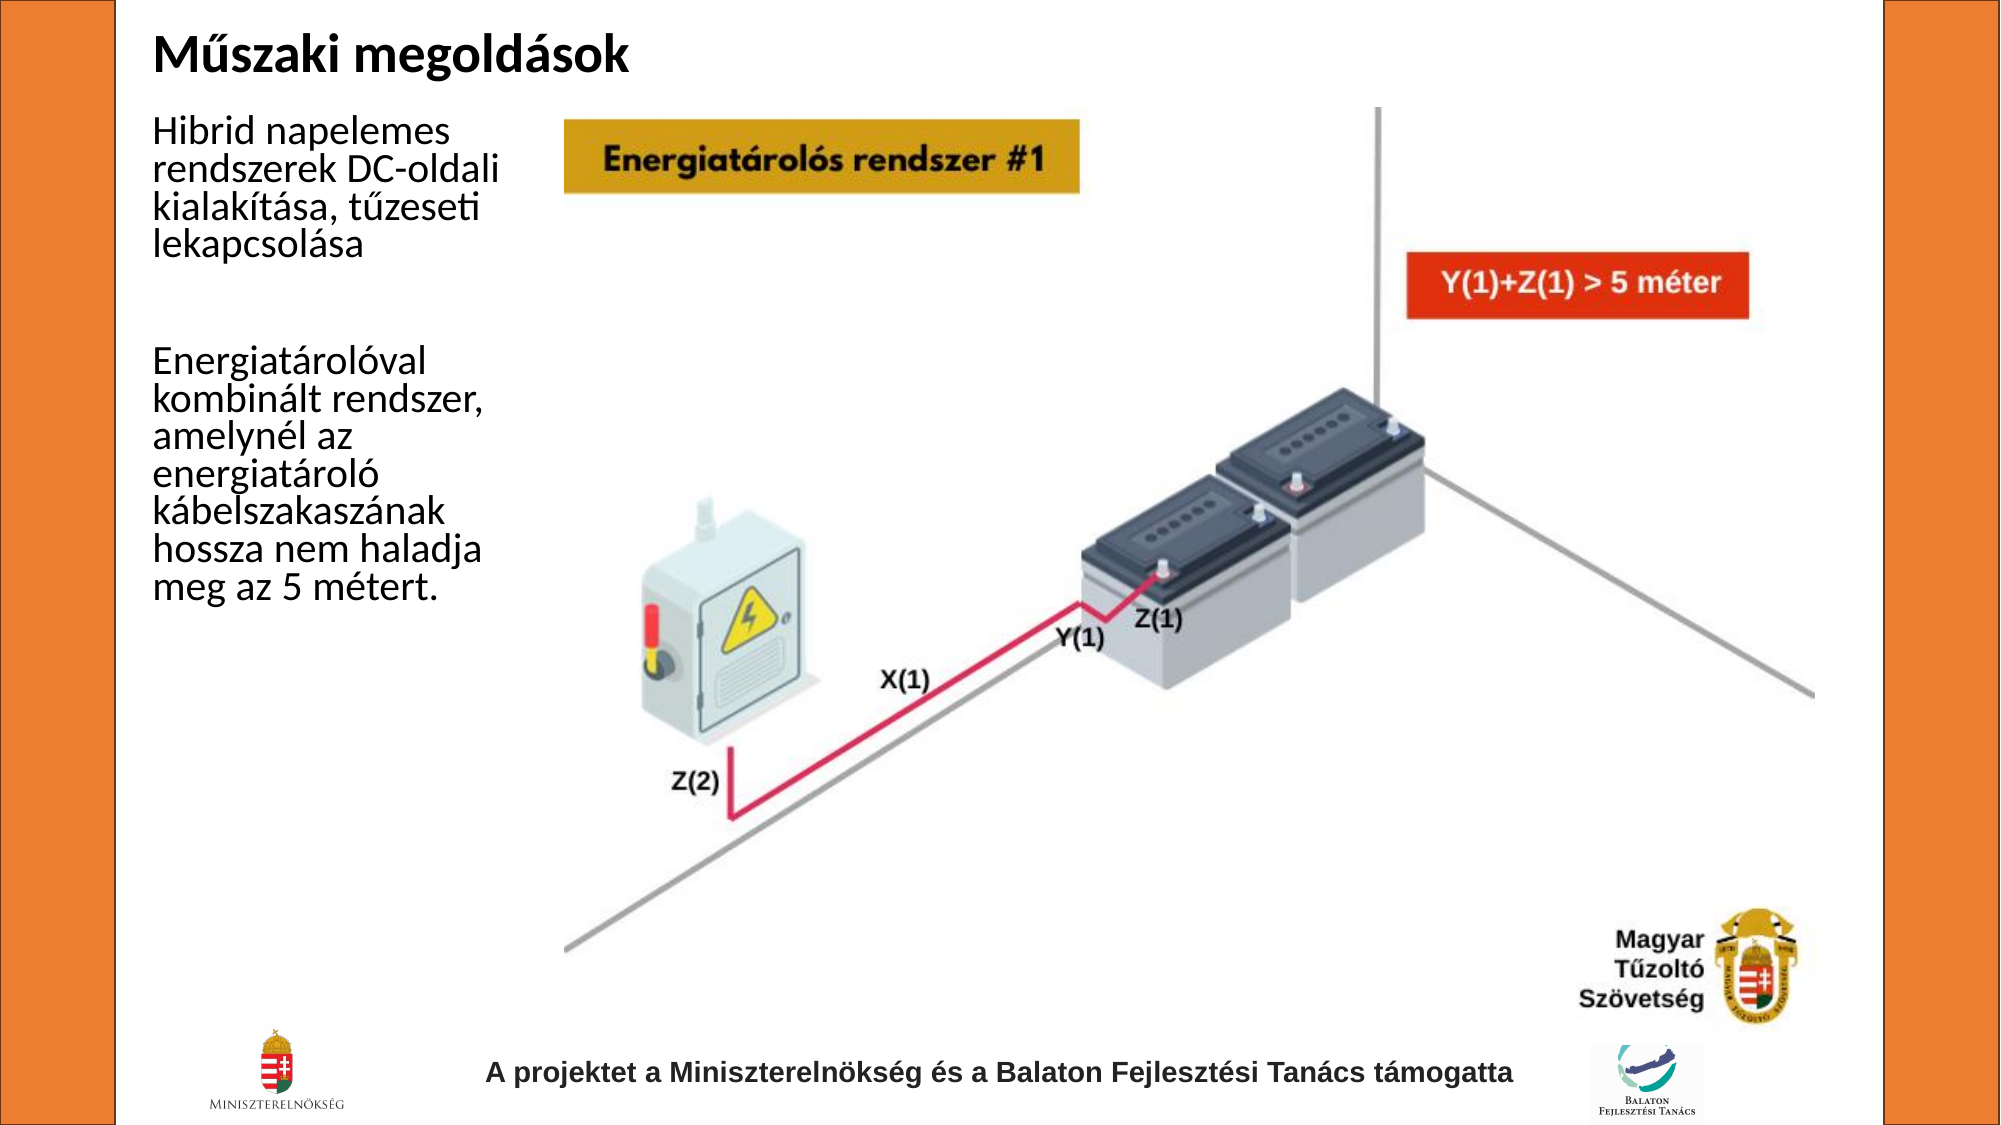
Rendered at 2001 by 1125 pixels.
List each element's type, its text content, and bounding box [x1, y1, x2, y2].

picture [564, 107, 1815, 1125]
list Hibrid napelemes rendszerek DC-oldali kialakítása, tűzeseti lekapcsolása Energiatárolóval kombinált rendszer, amelynél az energiatároló kábelszakaszának hossza nem haladja meg az 5 métert. [137, 107, 548, 1014]
text_box Műszaki megoldások [137, 24, 1174, 90]
picture [201, 1018, 353, 1119]
